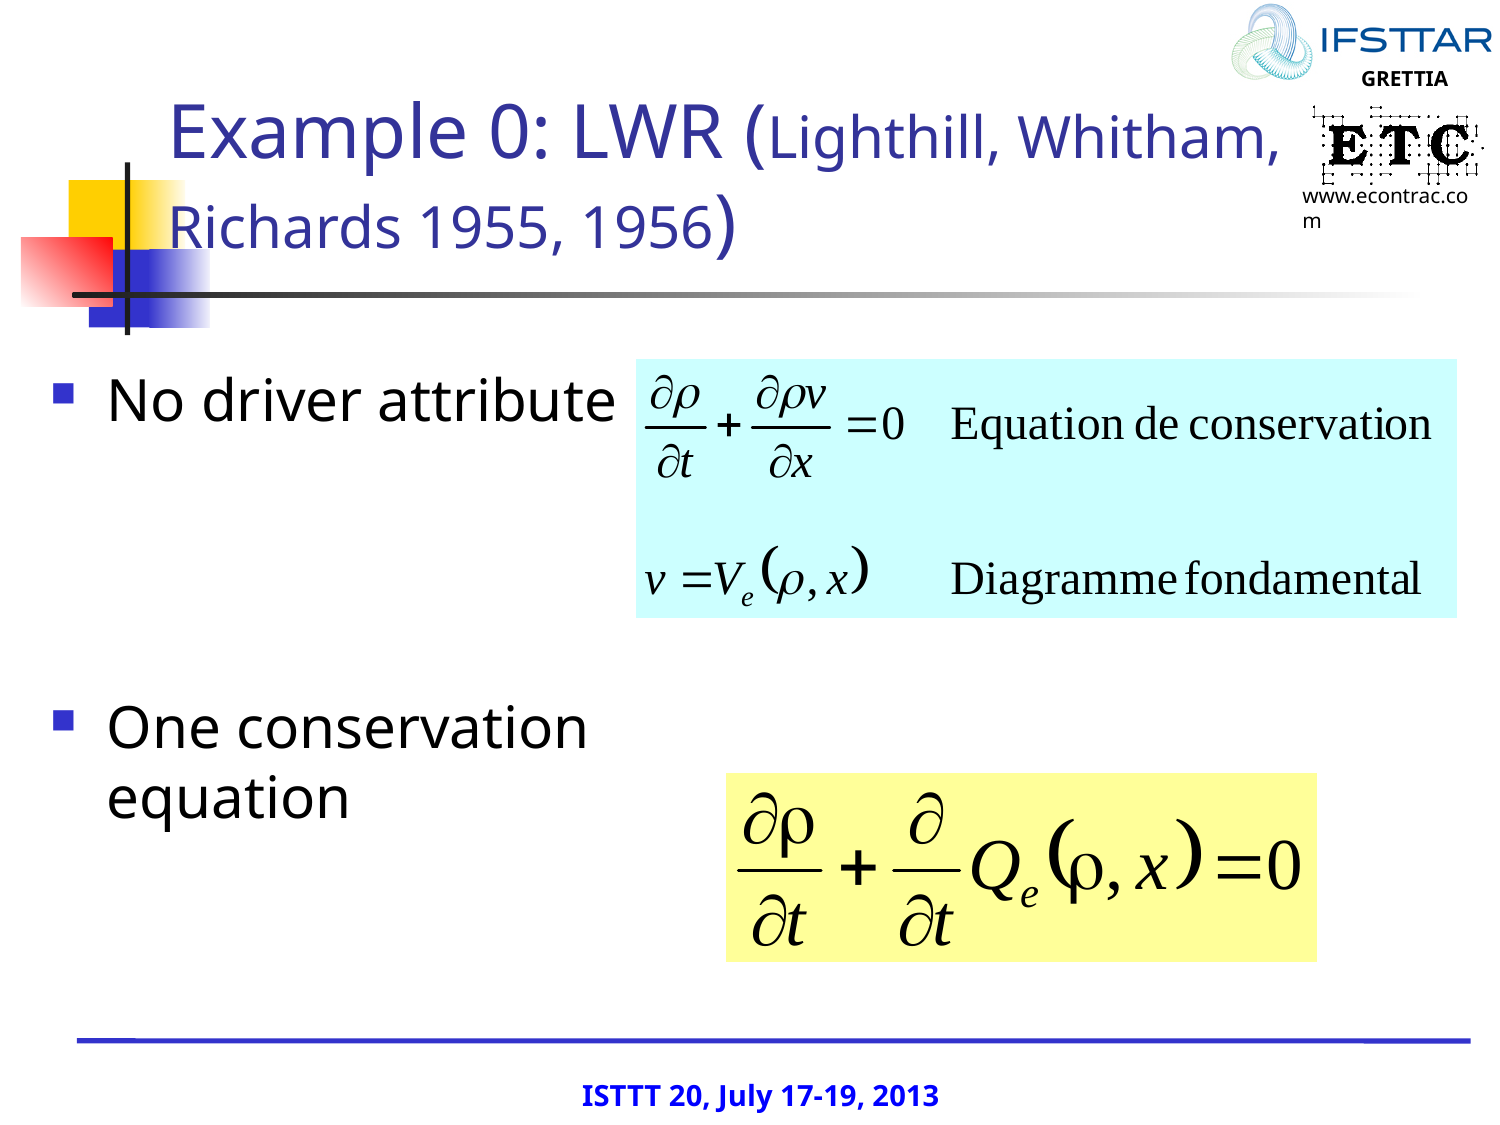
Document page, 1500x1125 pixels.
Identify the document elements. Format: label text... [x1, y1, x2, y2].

title Example 0: LWR (Lighthill, Whitham, Richards 1955, 1956) [152, 30, 1384, 272]
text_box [635, 358, 1458, 619]
picture [1230, 2, 1494, 82]
footer ISTTT 20, July 17-19, 2013 [64, 1049, 1465, 1125]
list No driver attribute One conservation equation [35, 355, 717, 1018]
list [726, 773, 1318, 963]
picture [1384, 105, 1484, 185]
picture [1409, 74, 1417, 82]
